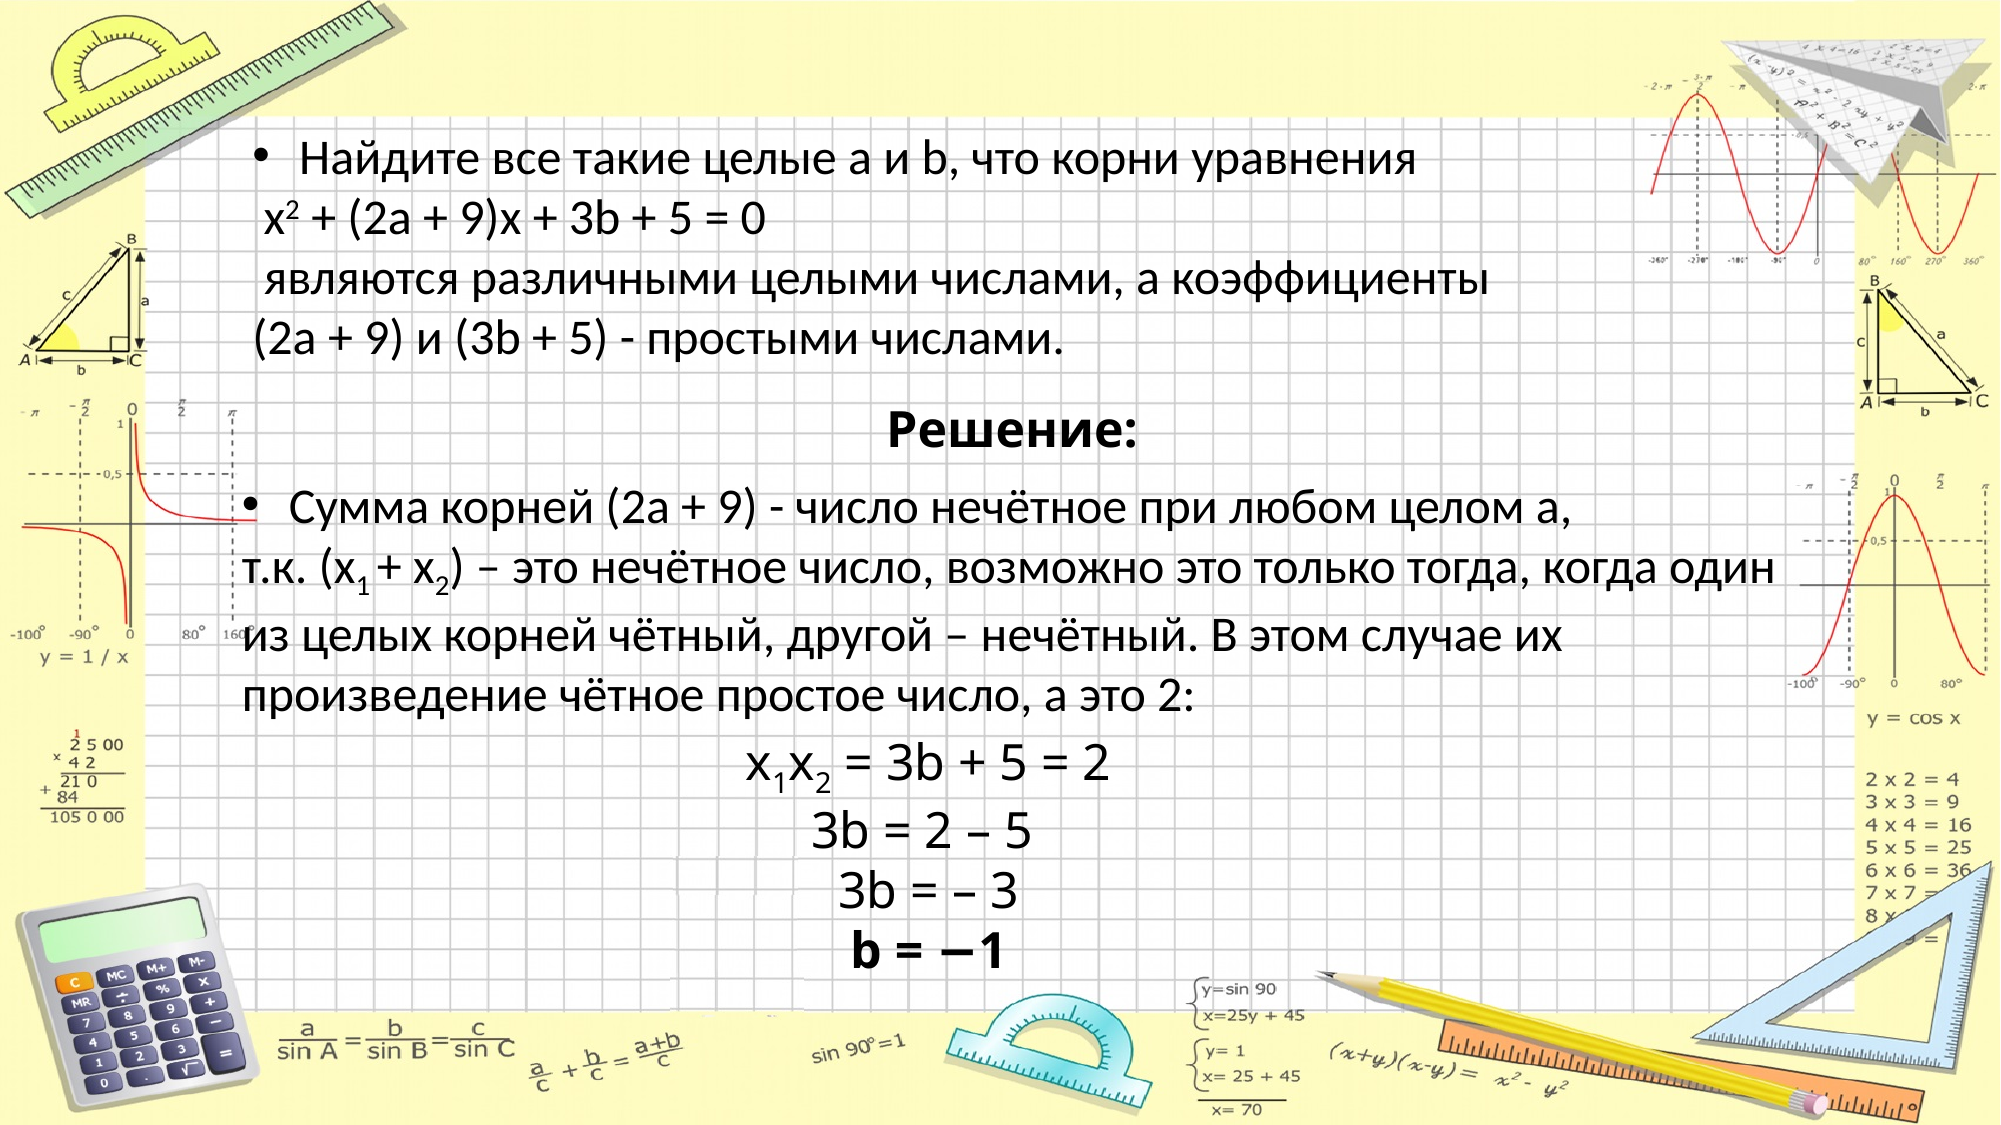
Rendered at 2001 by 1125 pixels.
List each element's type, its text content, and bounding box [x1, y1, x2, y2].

text_box x1x2 = 3b + 5 = 2 3b = 2 – 5 3b = – 3 b = −1 [579, 723, 1278, 987]
text_box Сумма корней (2а + 9) - число нечётное при любом целом а, т.к. (х1 + х2) – это нечётное число, возможно это только тогда, когда один из целых корней чётный, другой – нечётный. В этом случае их произведение чётное простое число, а это 2: [227, 465, 1826, 729]
text_box Найдите все такие целые a и b, что корни уравнения x2 + (2a + 9)x + 3b + 5 = 0 являются различными целыми числами, а коэффициенты (2a + 9) и (3b + 5) - простыми числами. [237, 117, 1711, 432]
text_box Решение: [858, 389, 1153, 465]
picture [0, 0, 2001, 1125]
